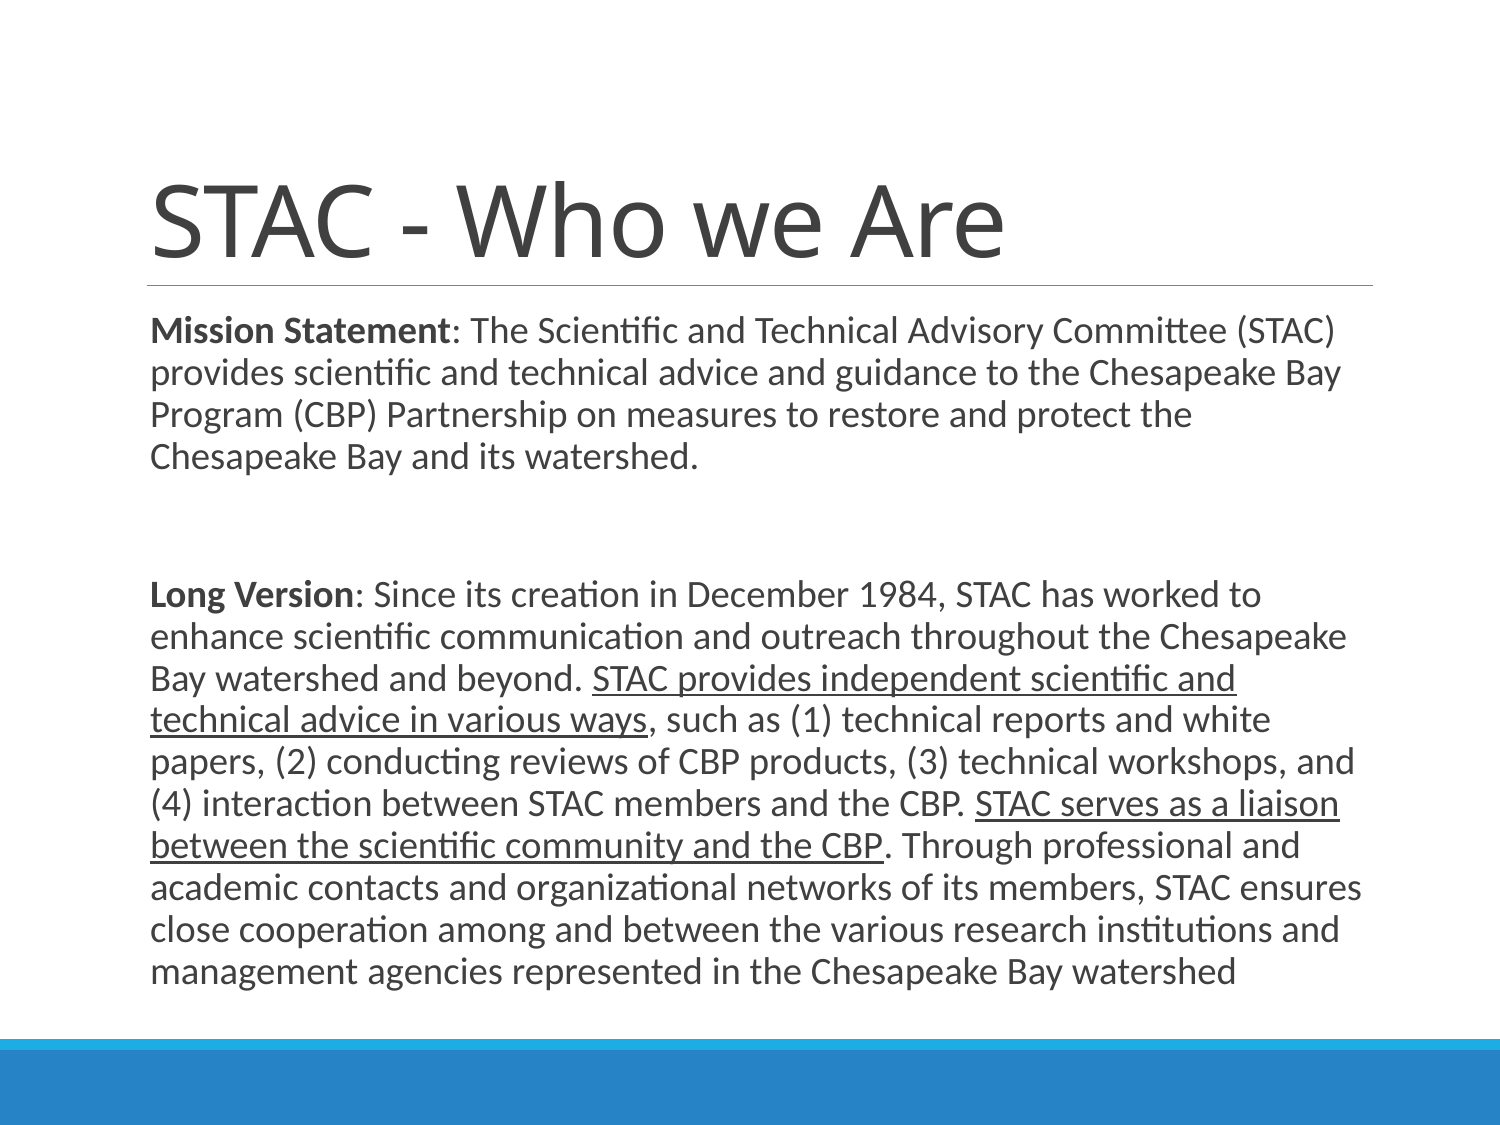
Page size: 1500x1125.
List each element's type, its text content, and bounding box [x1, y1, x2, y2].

title STAC - Who we Are [135, 47, 1373, 285]
list Mission Statement: The Scientific and Technical Advisory Committee (STAC) provides scientific and technical advice and guidance to the Chesapeake Bay Program (CBP) Partnership on measures to restore and protect the Chesapeake Bay and its watershed. Long Version: Since its creation in December 1984, STAC has worked to enhance scientific communication and outreach throughout the Chesapeake Bay watershed and beyond. STAC provides independent scientific and technical advice in various ways, such as (1) technical reports and white papers, (2) conducting reviews of CBP products, (3) technical workshops, and (4) interaction between STAC members and the CBP. STAC serves as a liaison between the scientific community and the CBP. Through professional and academic contacts and organizational networks of its members, STAC ensures close cooperation among and between the various research institutions and management agencies represented in the Chesapeake Bay watershed [135, 302, 1373, 1013]
